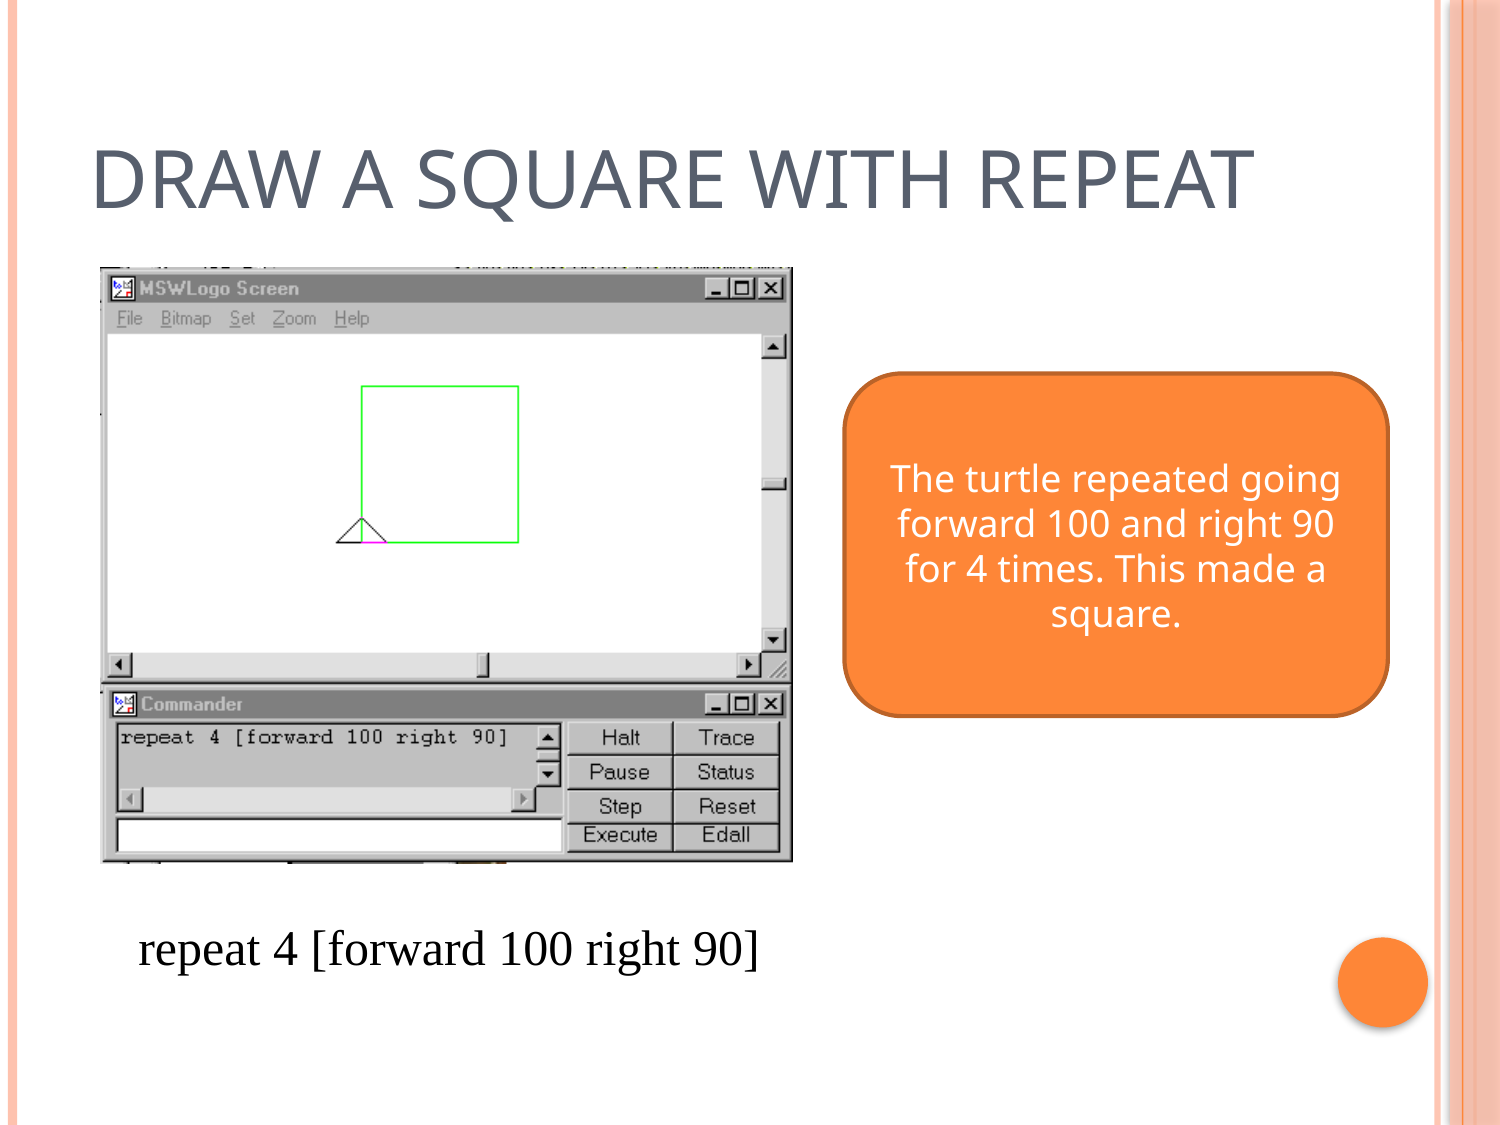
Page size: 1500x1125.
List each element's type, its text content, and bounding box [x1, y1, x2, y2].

text_box The turtle repeated going forward 100 and right 90 for 4 times. This made a square. [842, 371, 1390, 719]
text_box repeat 4 [forward 100 right 90] [123, 907, 775, 983]
title Draw A Square With Repeat [75, 45, 1300, 233]
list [99, 266, 793, 865]
